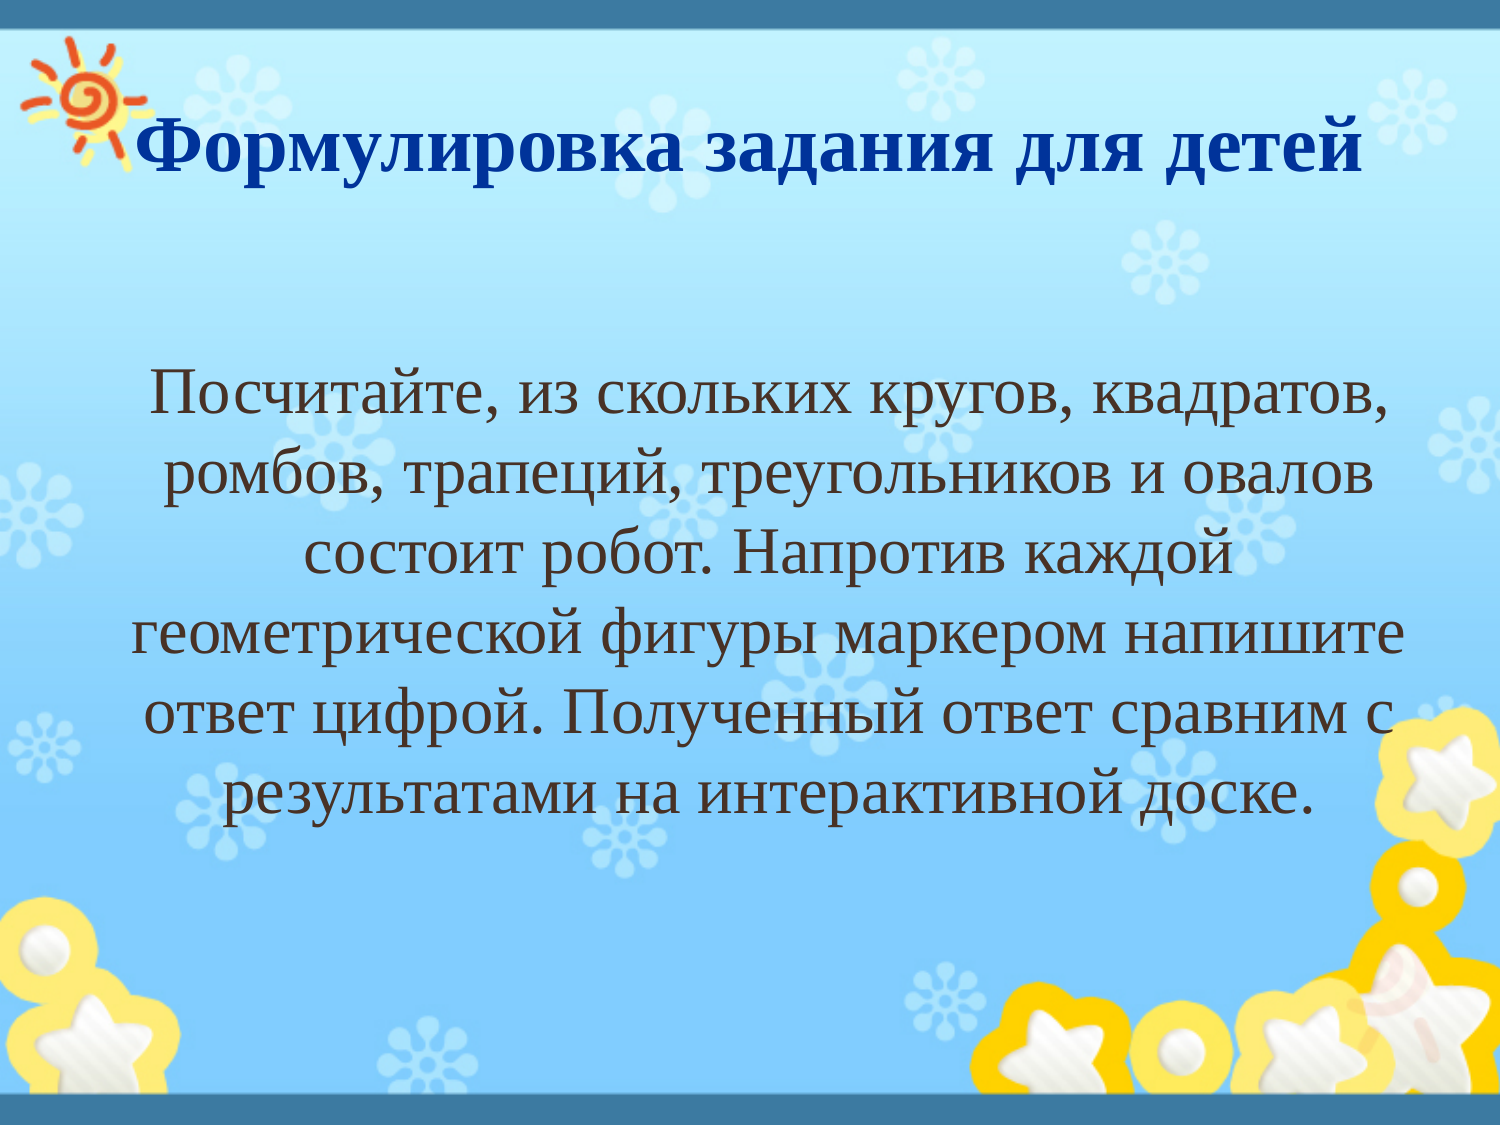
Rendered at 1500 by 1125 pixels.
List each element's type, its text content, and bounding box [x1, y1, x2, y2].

title Формулировка задания для детей [75, 45, 1425, 233]
list Посчитайте, из скольких кругов, квадратов, ромбов, трапеций, треугольников и овалов состоит робот. Напротив каждой геометрической фигуры маркером напишите ответ цифрой. Полученный ответ сравним с результатами на интерактивной доске. [58, 339, 1426, 1006]
picture [0, 0, 1500, 1125]
